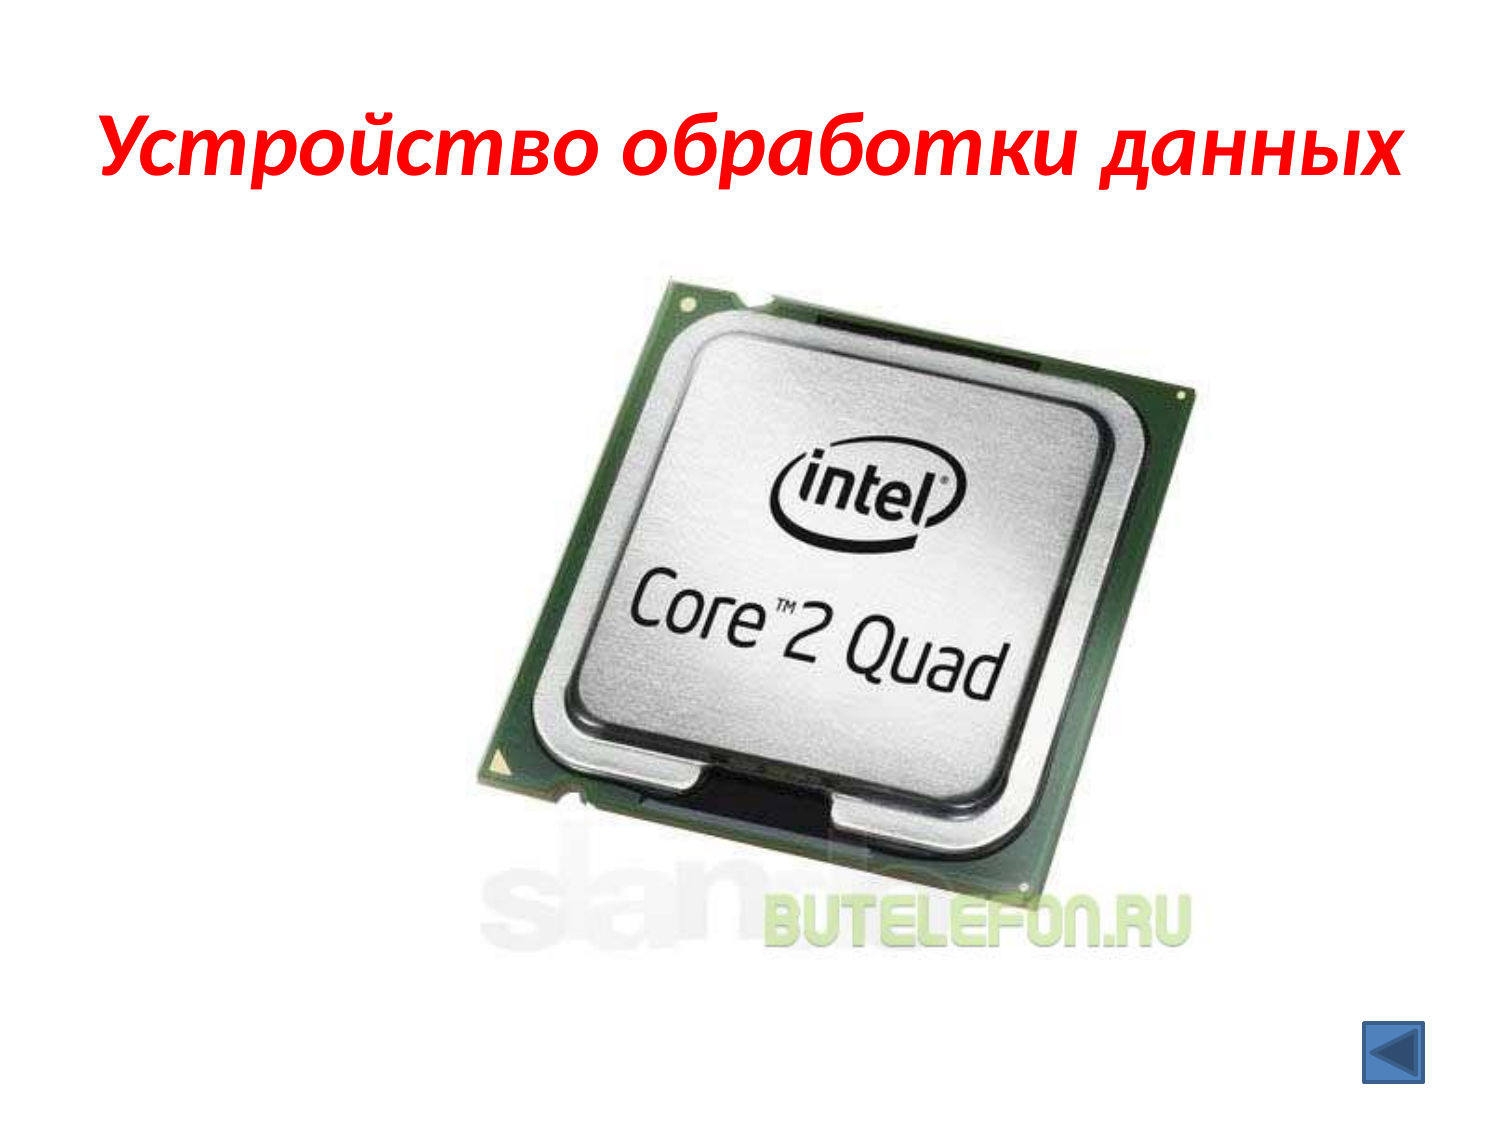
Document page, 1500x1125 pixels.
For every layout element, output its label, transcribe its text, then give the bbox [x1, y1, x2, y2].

picture [466, 261, 1210, 966]
title Устройство обработки данных [75, 45, 1425, 233]
text_box [1362, 1021, 1425, 1084]
